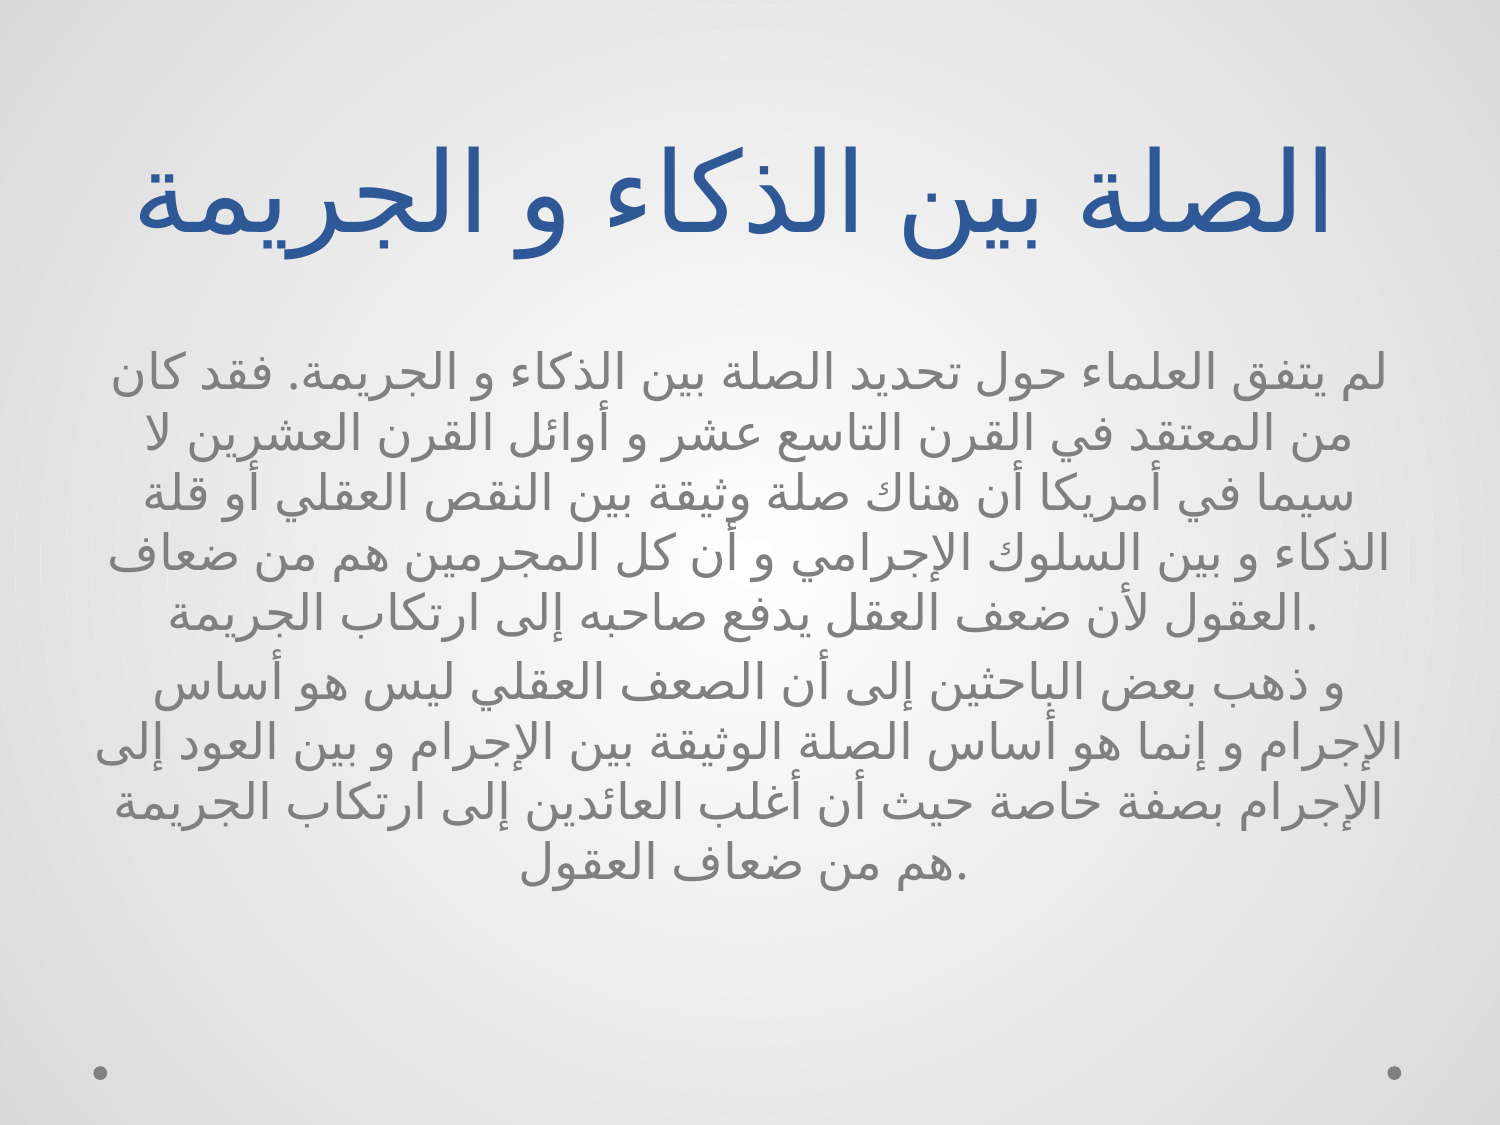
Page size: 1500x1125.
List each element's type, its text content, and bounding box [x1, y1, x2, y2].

list لم يتفق العلماء حول تحديد الصلة بين الذكاء و الجريمة. فقد كان من المعتقد في القرن التاسع عشر و أوائل القرن العشرين لا سيما في أمريكا أن هناك صلة وثيقة بين النقص العقلي أو قلة الذكاء و بين السلوك الإجرامي و أن كل المجرمين هم من ضعاف العقول لأن ضعف العقل يدفع صاحبه إلى ارتكاب الجريمة. و ذهب بعض الباحثين إلى أن الصعف العقلي ليس هو أساس الإجرام و إنما هو أساس الصلة الوثيقة بين الإجرام و بين العود إلى الإجرام بصفة خاصة حيث أن أغلب العائدين إلى ارتكاب الجريمة هم من ضعاف العقول. [75, 262, 1425, 1005]
title الصلة بين الذكاء و الجريمة [75, 0, 1425, 262]
